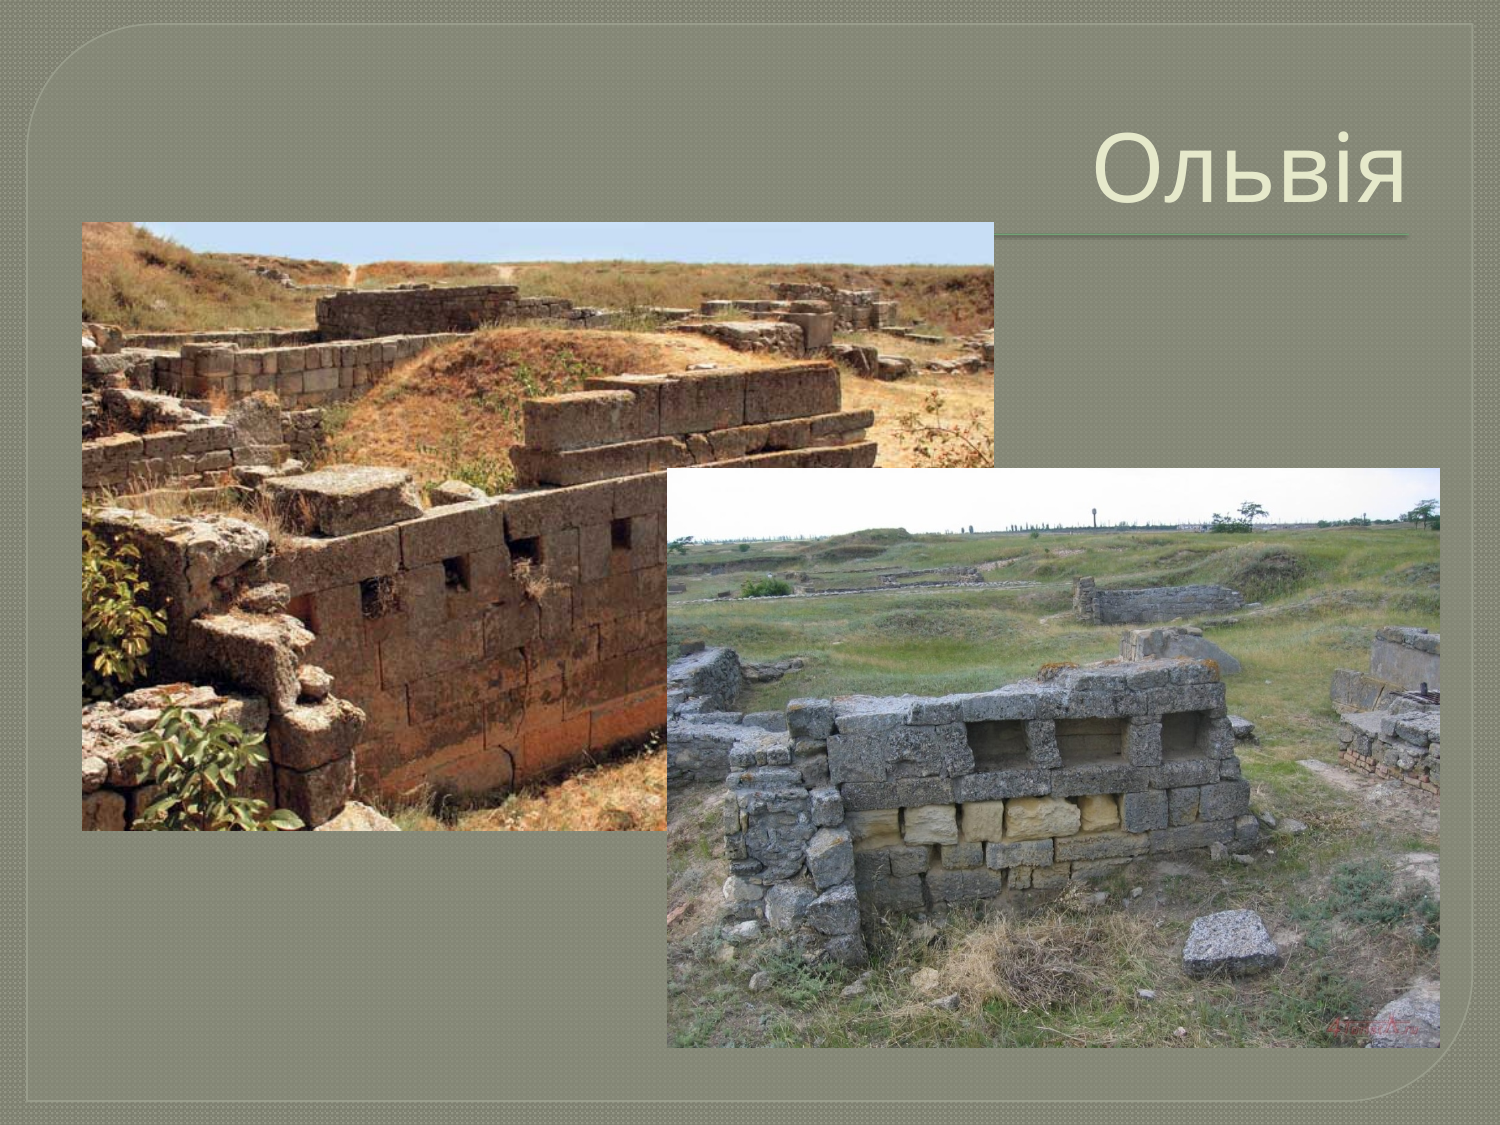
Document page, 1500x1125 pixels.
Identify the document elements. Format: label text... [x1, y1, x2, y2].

picture [667, 468, 1440, 1048]
title Ольвія [75, 41, 1425, 230]
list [81, 222, 994, 832]
